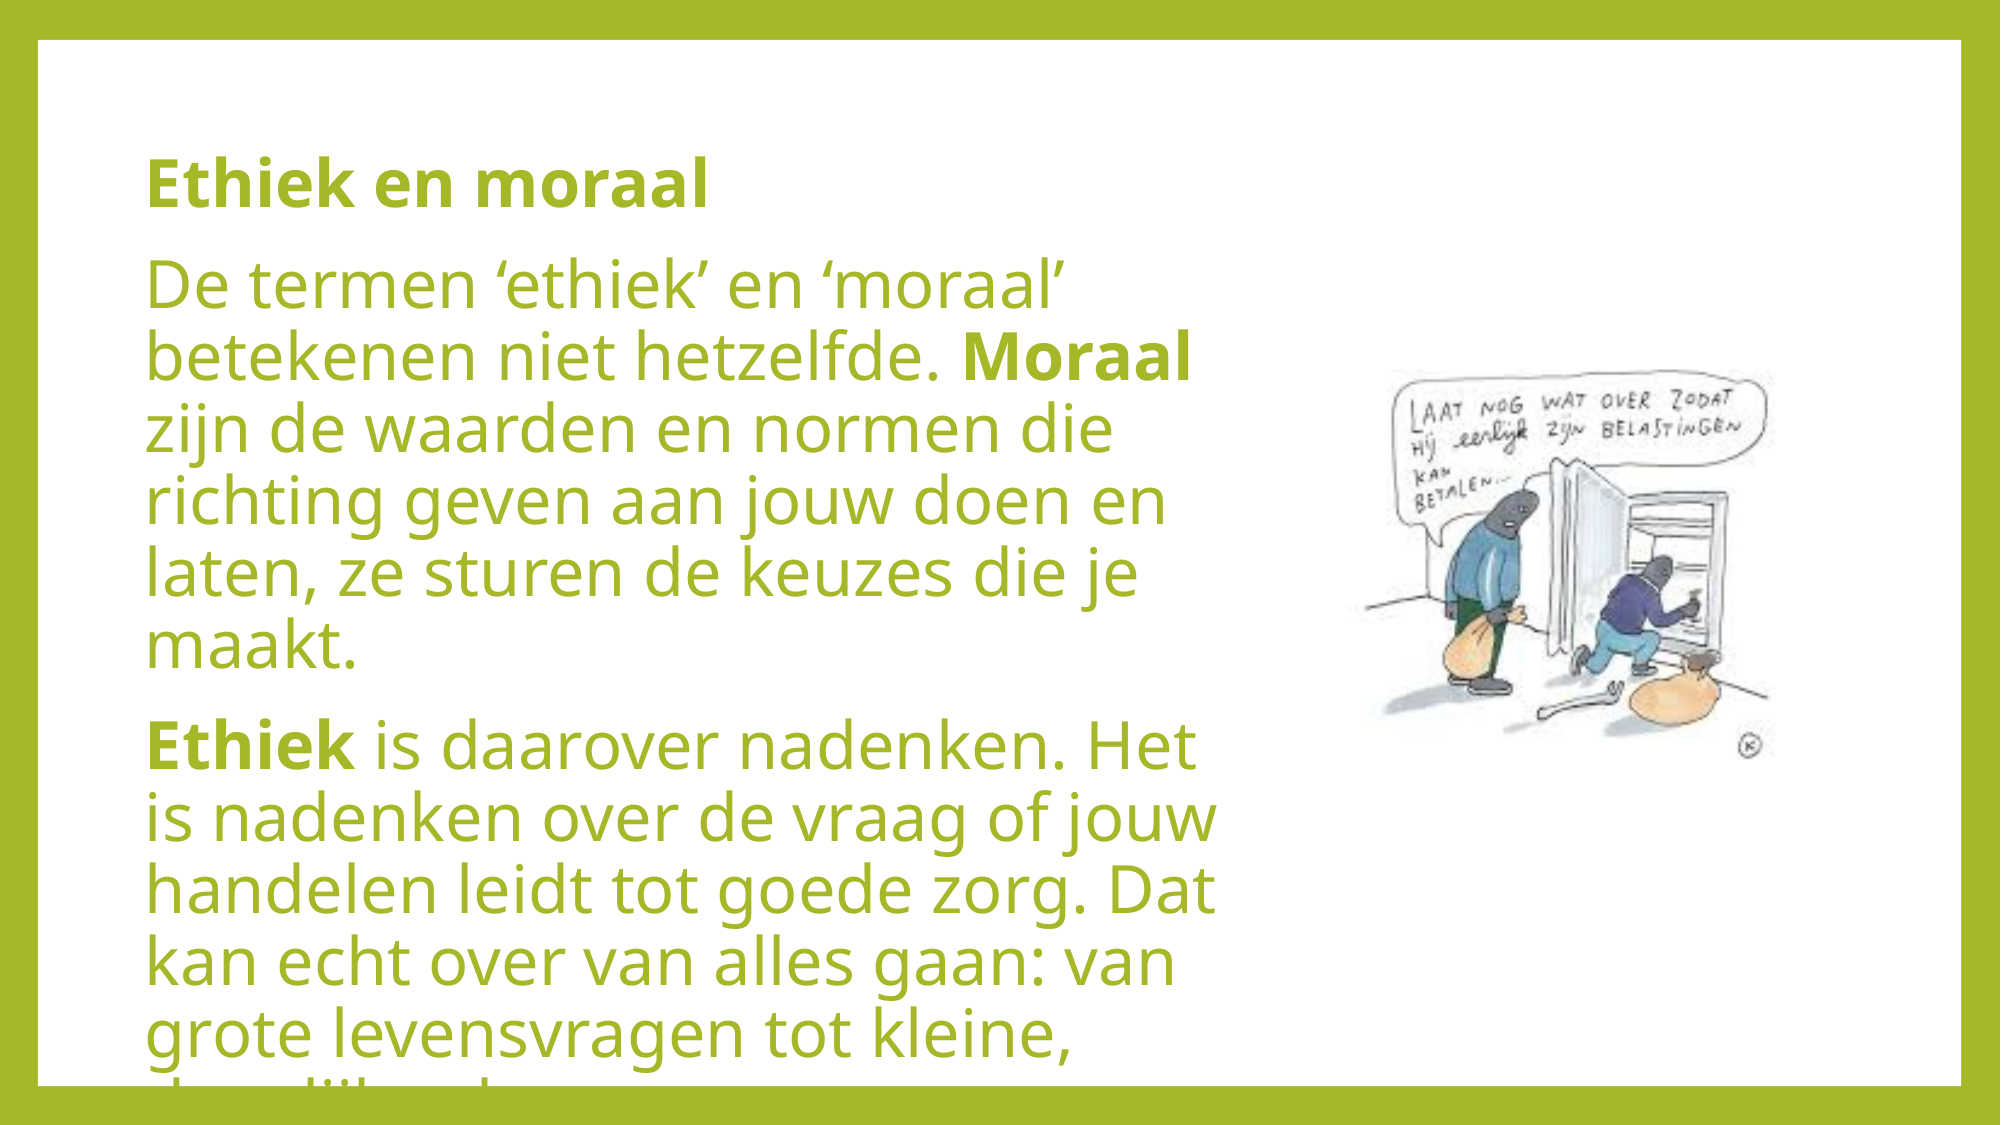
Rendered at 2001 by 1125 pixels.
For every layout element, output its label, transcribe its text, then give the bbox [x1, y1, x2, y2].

list Ethiek en moraal De termen ‘ethiek’ en ‘moraal’ betekenen niet hetzelfde. Moraal zijn de waarden en normen die richting geven aan jouw doen en laten, ze sturen de keuzes die je maakt. Ethiek is daarover nadenken. Het is nadenken over de vraag of jouw handelen leidt tot goede zorg. Dat kan echt over van alles gaan: van grote levensvragen tot kleine, dagelijkse keuzes. [122, 142, 1239, 805]
picture [1212, 351, 1916, 774]
